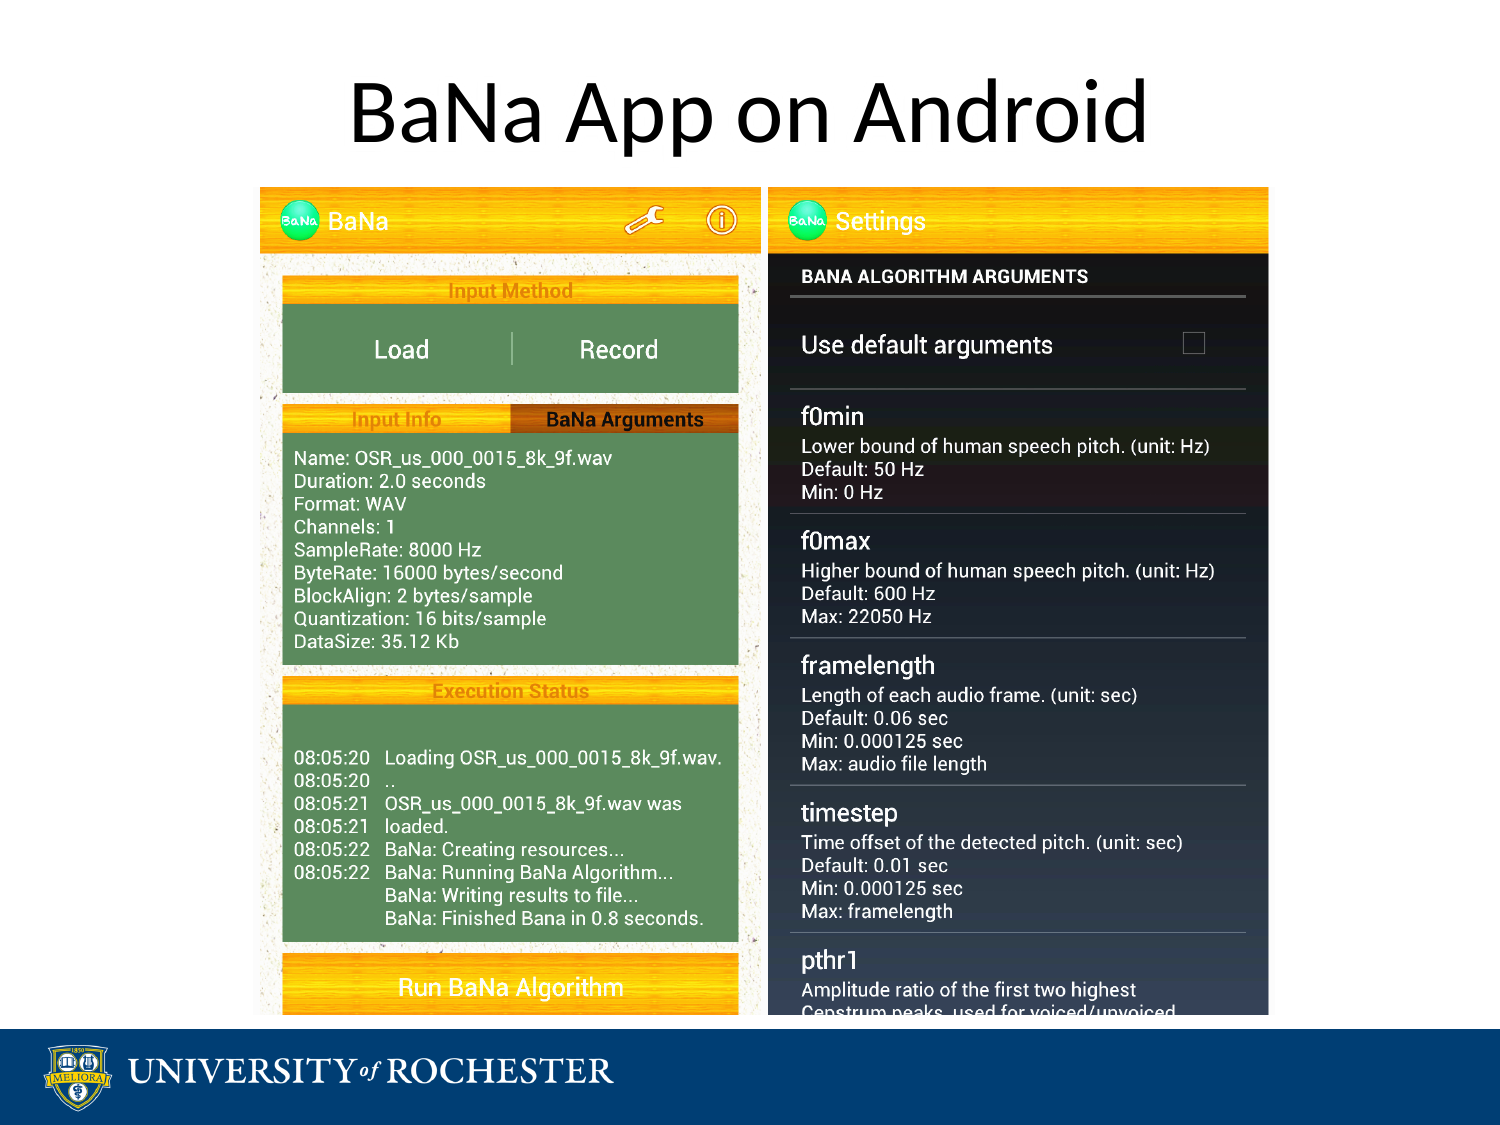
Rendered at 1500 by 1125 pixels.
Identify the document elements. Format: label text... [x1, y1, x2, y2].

picture [0, 1029, 1500, 1125]
picture [253, 187, 1275, 1015]
title BaNa App on Android [112, 12, 1388, 201]
